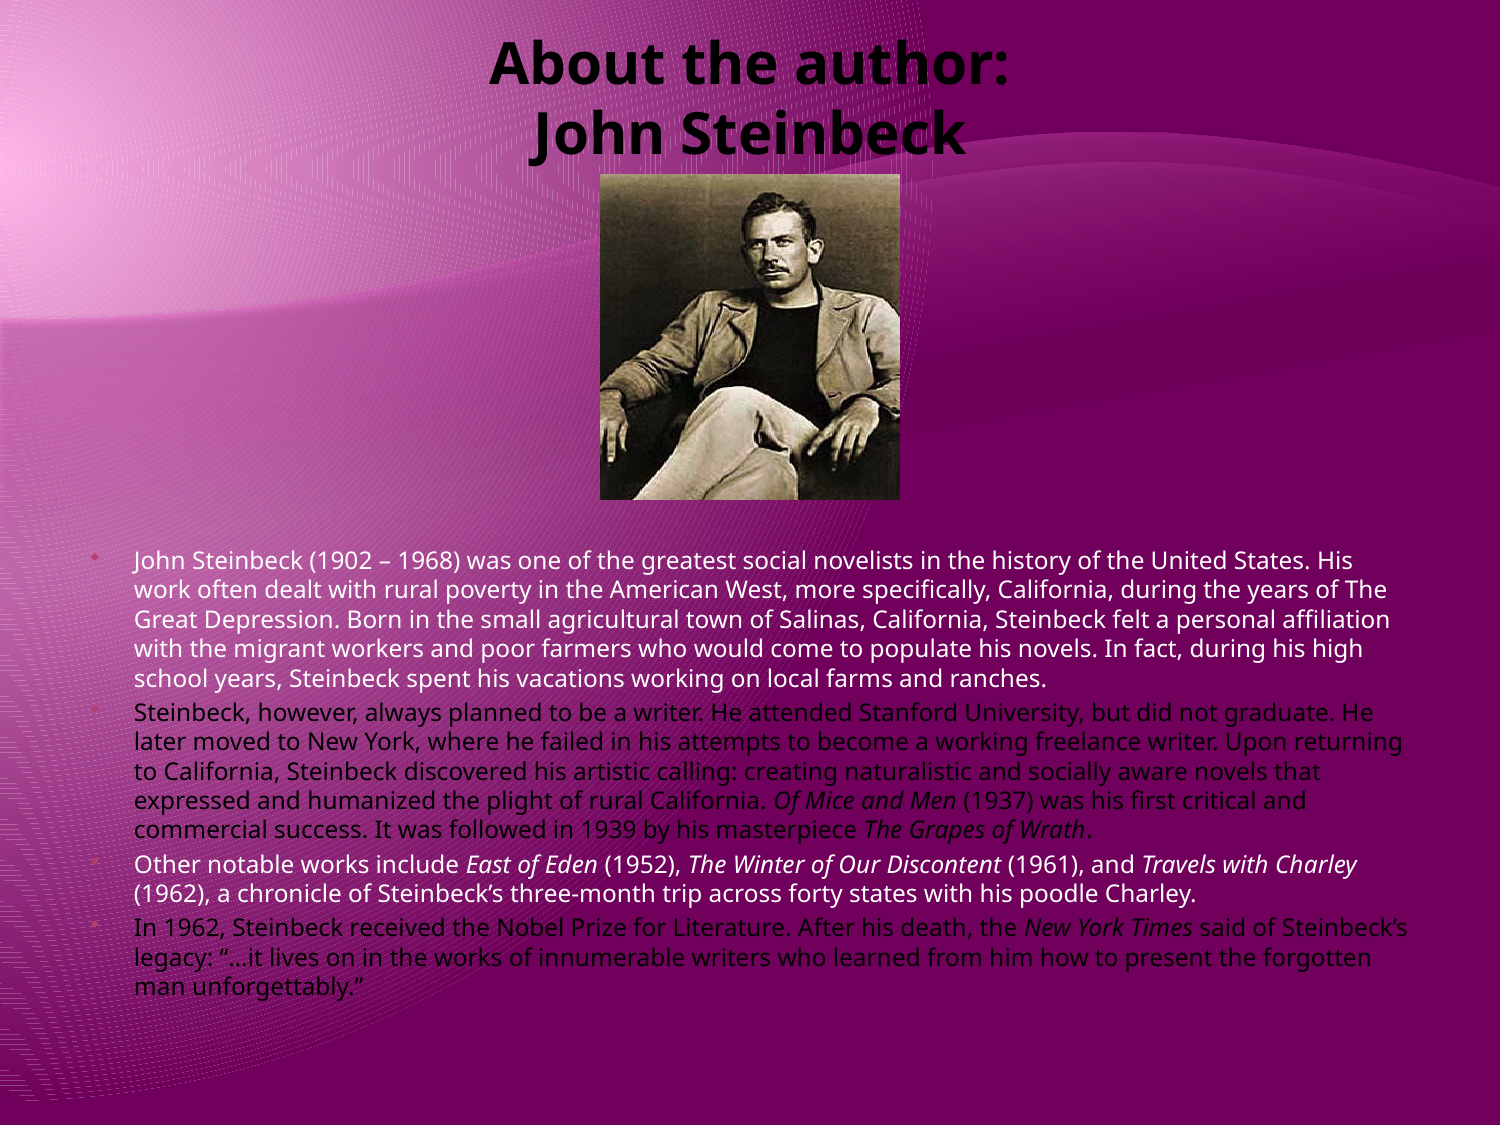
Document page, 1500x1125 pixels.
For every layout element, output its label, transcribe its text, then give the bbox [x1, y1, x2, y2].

list John Steinbeck (1902 – 1968) was one of the greatest social novelists in the history of the United States. His work often dealt with rural poverty in the American West, more specifically, California, during the years of The Great Depression. Born in the small agricultural town of Salinas, California, Steinbeck felt a personal affiliation with the migrant workers and poor farmers who would come to populate his novels. In fact, during his high school years, Steinbeck spent his vacations working on local farms and ranches. Steinbeck, however, always planned to be a writer. He attended Stanford University, but did not graduate. He later moved to New York, where he failed in his attempts to become a working freelance writer. Upon returning to California, Steinbeck discovered his artistic calling: creating naturalistic and socially aware novels that expressed and humanized the plight of rural California. Of Mice and Men (1937) was his first critical and commercial success. It was followed in 1939 by his masterpiece The Grapes of Wrath. Other notable works include East of Eden (1952), The Winter of Our Discontent (1961), and Travels with Charley (1962), a chronicle of Steinbeck’s three-month trip across forty states with his poodle Charley. In 1962, Steinbeck received the Nobel Prize for Literature. After his death, the New York Times said of Steinbeck’s legacy: “…it lives on in the works of innumerable writers who learned from him how to present the forgotten man unforgettably.” [75, 537, 1425, 1075]
title About the author: John Steinbeck [75, 0, 1425, 288]
picture [599, 174, 901, 501]
